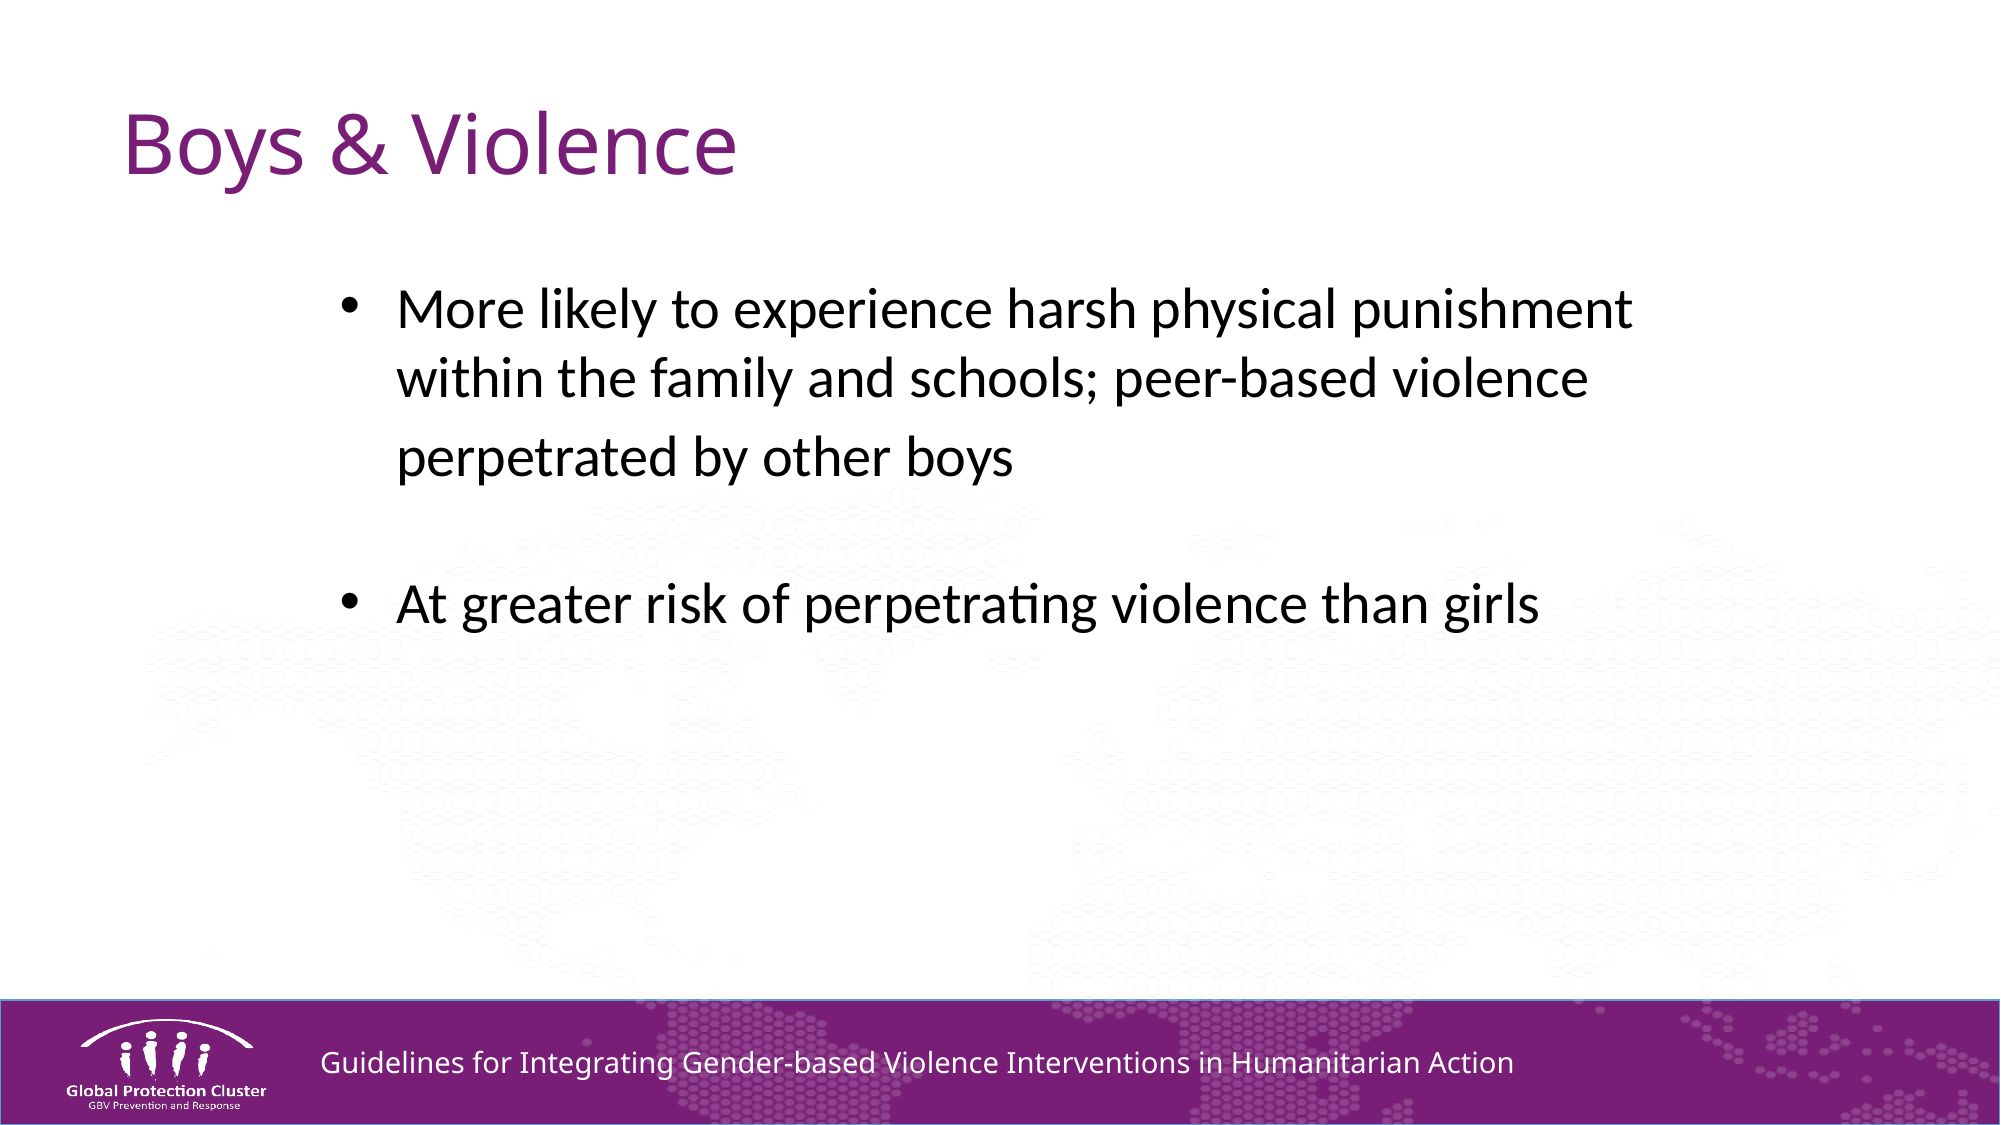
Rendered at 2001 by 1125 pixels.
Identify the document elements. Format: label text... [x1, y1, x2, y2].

picture [56, 254, 2001, 1125]
title Boys & Violence [106, 94, 1350, 228]
text_box More likely to experience harsh physical punishment within the family and schools; peer-based violence perpetrated by other boys At greater risk of perpetrating violence than girls [324, 262, 1675, 1005]
